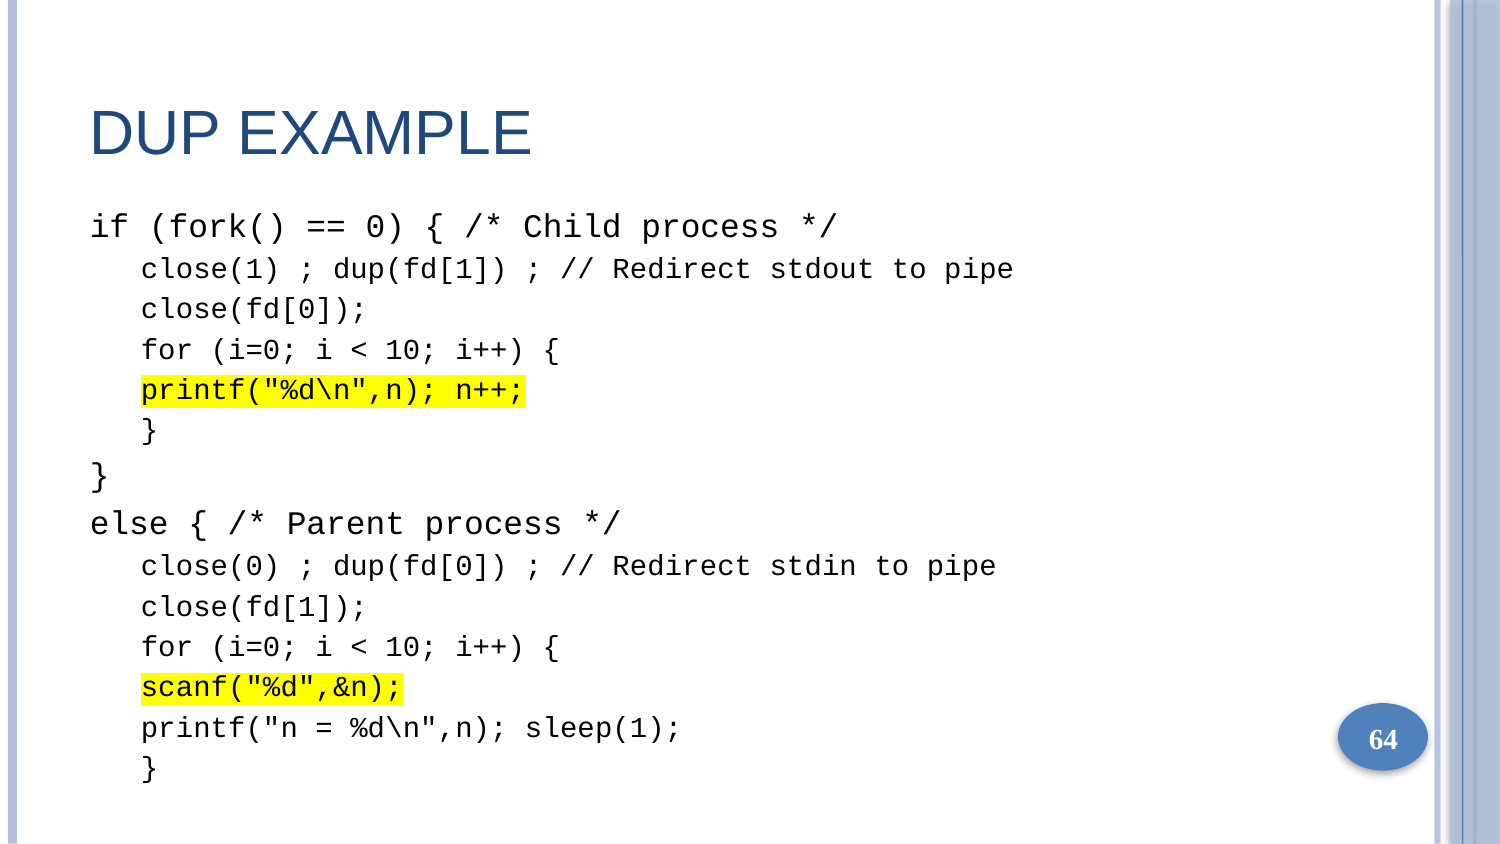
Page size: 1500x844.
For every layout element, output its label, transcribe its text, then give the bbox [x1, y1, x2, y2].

list if (fork() == 0) { /* Child process */ close(1) ; dup(fd[1]) ; // Redirect stdout to pipe close(fd[0]); for (i=0; i < 10; i++) { printf("%d\n",n); n++; } } else { /* Parent process */ close(0) ; dup(fd[0]) ; // Redirect stdin to pipe close(fd[1]); for (i=0; i < 10; i++) { scanf("%d",&n); printf("n = %d\n",n); sleep(1); } [75, 196, 1400, 797]
slide_number 64 [1333, 705, 1434, 770]
title DUP Example [75, 33, 1300, 175]
